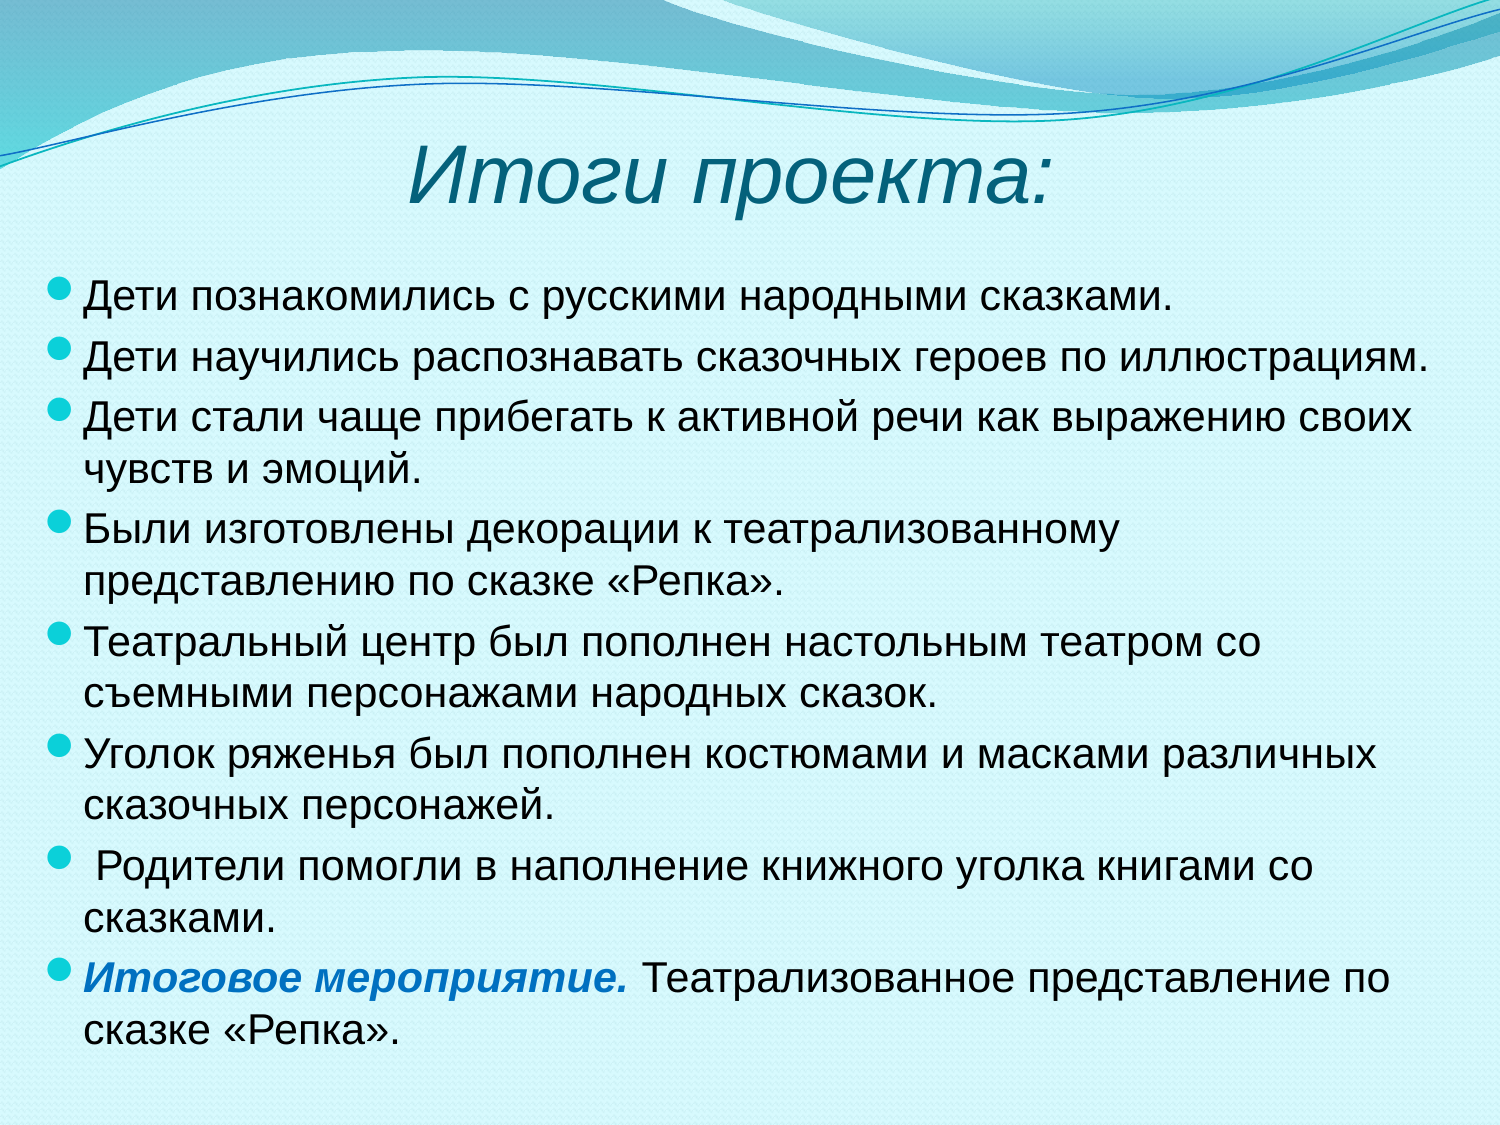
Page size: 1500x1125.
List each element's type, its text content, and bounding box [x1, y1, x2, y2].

title Итоги проекта: [407, 90, 1425, 208]
list Дети познакомились с русскими народными сказками. Дети научились распознавать сказочных героев по иллюстрациям. Дети стали чаще прибегать к активной речи как выражению своих чувств и эмоций. Были изготовлены декорации к театрализованному представлению по сказке «Репка». Театральный центр был пополнен настольным театром со съемными персонажами народных сказок. Уголок ряженья был пополнен костюмами и масками различных сказочных персонажей. Родители помогли в наполнение книжного уголка книгами со сказками. Итоговое мероприятие. Театрализованное представление по сказке «Репка». [29, 208, 1459, 1083]
